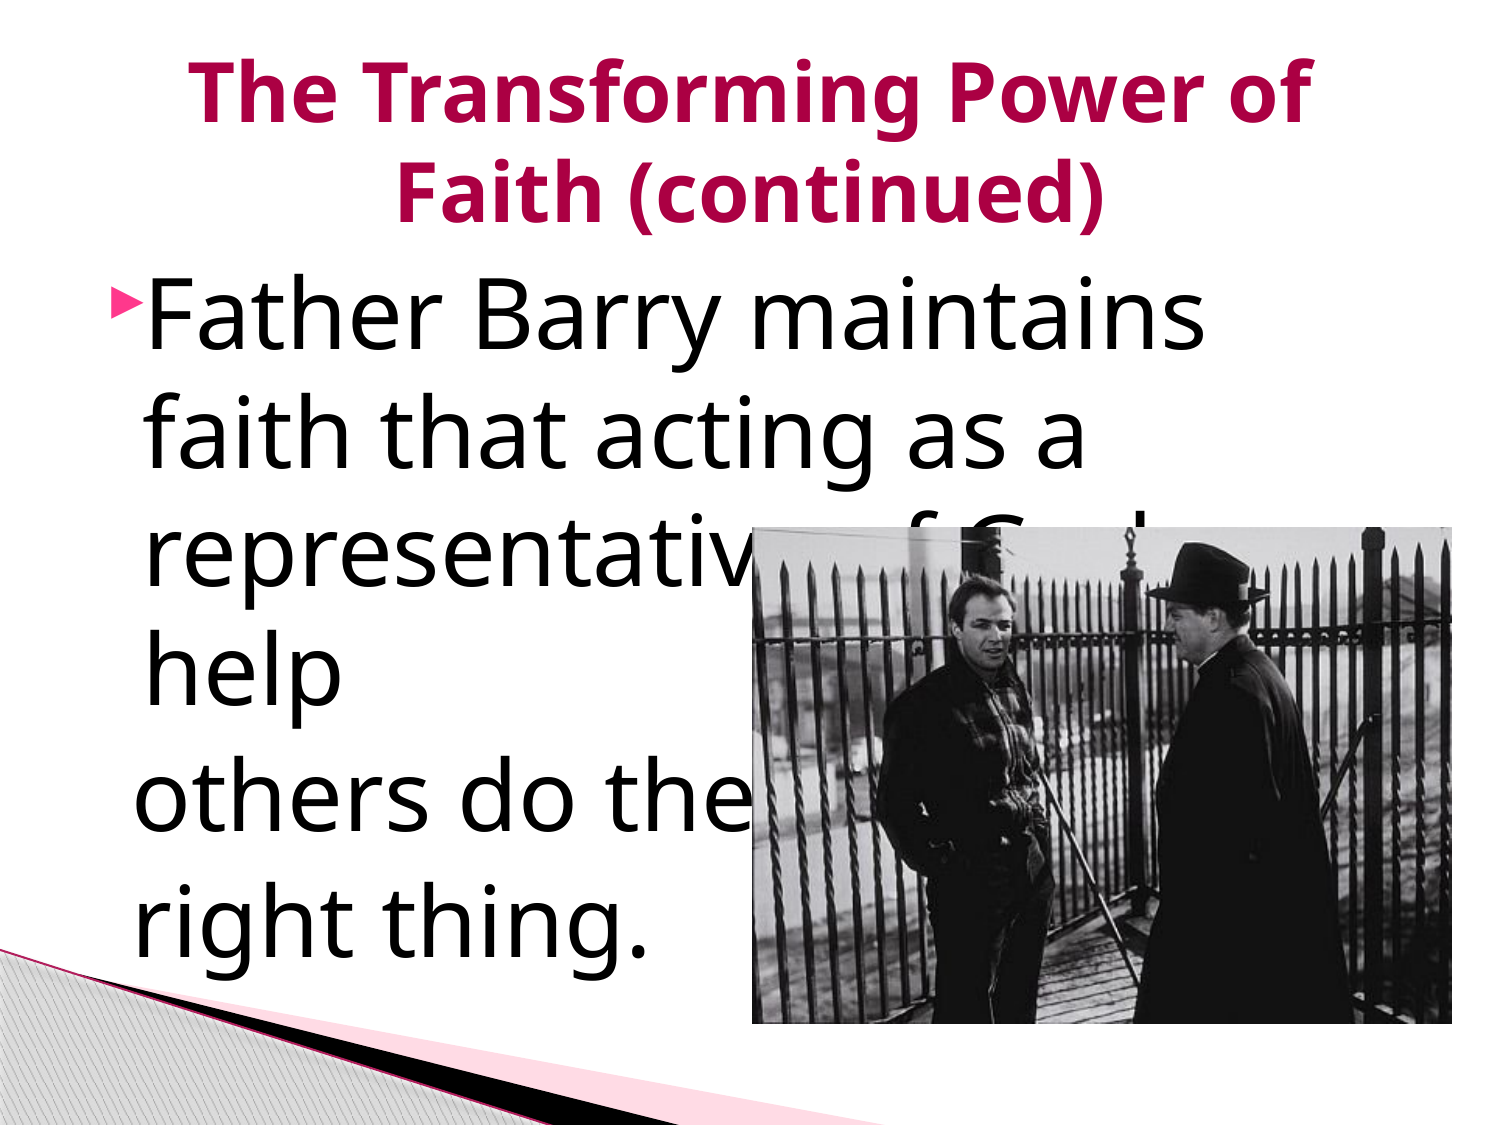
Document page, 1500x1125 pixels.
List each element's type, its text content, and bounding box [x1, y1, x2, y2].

list Father Barry maintains faith that acting as a representative of God can help others do the right thing. [75, 243, 1425, 986]
title The Transforming Power of Faith (continued) [75, 45, 1425, 233]
picture [751, 526, 1453, 1024]
